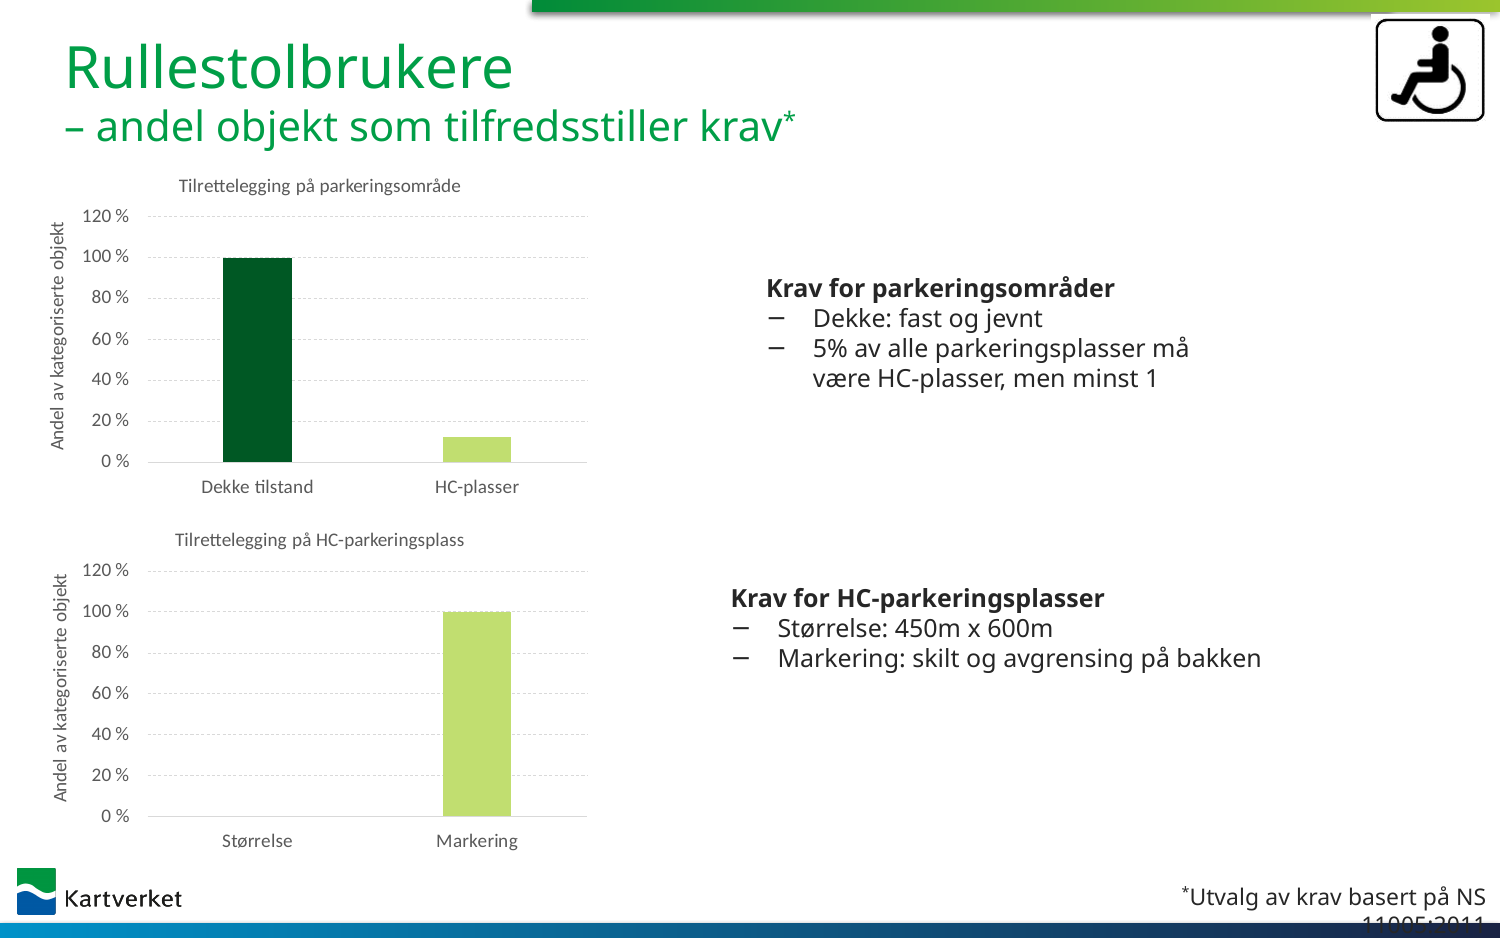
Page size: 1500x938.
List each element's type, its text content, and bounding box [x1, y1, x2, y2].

text_box *Utvalg av krav basert på NS 11005:2011 [1068, 873, 1500, 938]
picture [41, 520, 598, 859]
picture [1371, 13, 1491, 127]
picture [41, 166, 598, 505]
text_box Krav for HC-parkeringsplasser Størrelse: 450m x 600m Markering: skilt og avgrensing på bakken [715, 574, 1278, 680]
text_box Krav for parkeringsområder Dekke: fast og jevnt 5% av alle parkeringsplasser må være HC-plasser, men minst 1 [751, 264, 1232, 400]
text_box Rullestolbrukere – andel objekt som tilfredsstiller krav* [49, 23, 1431, 158]
